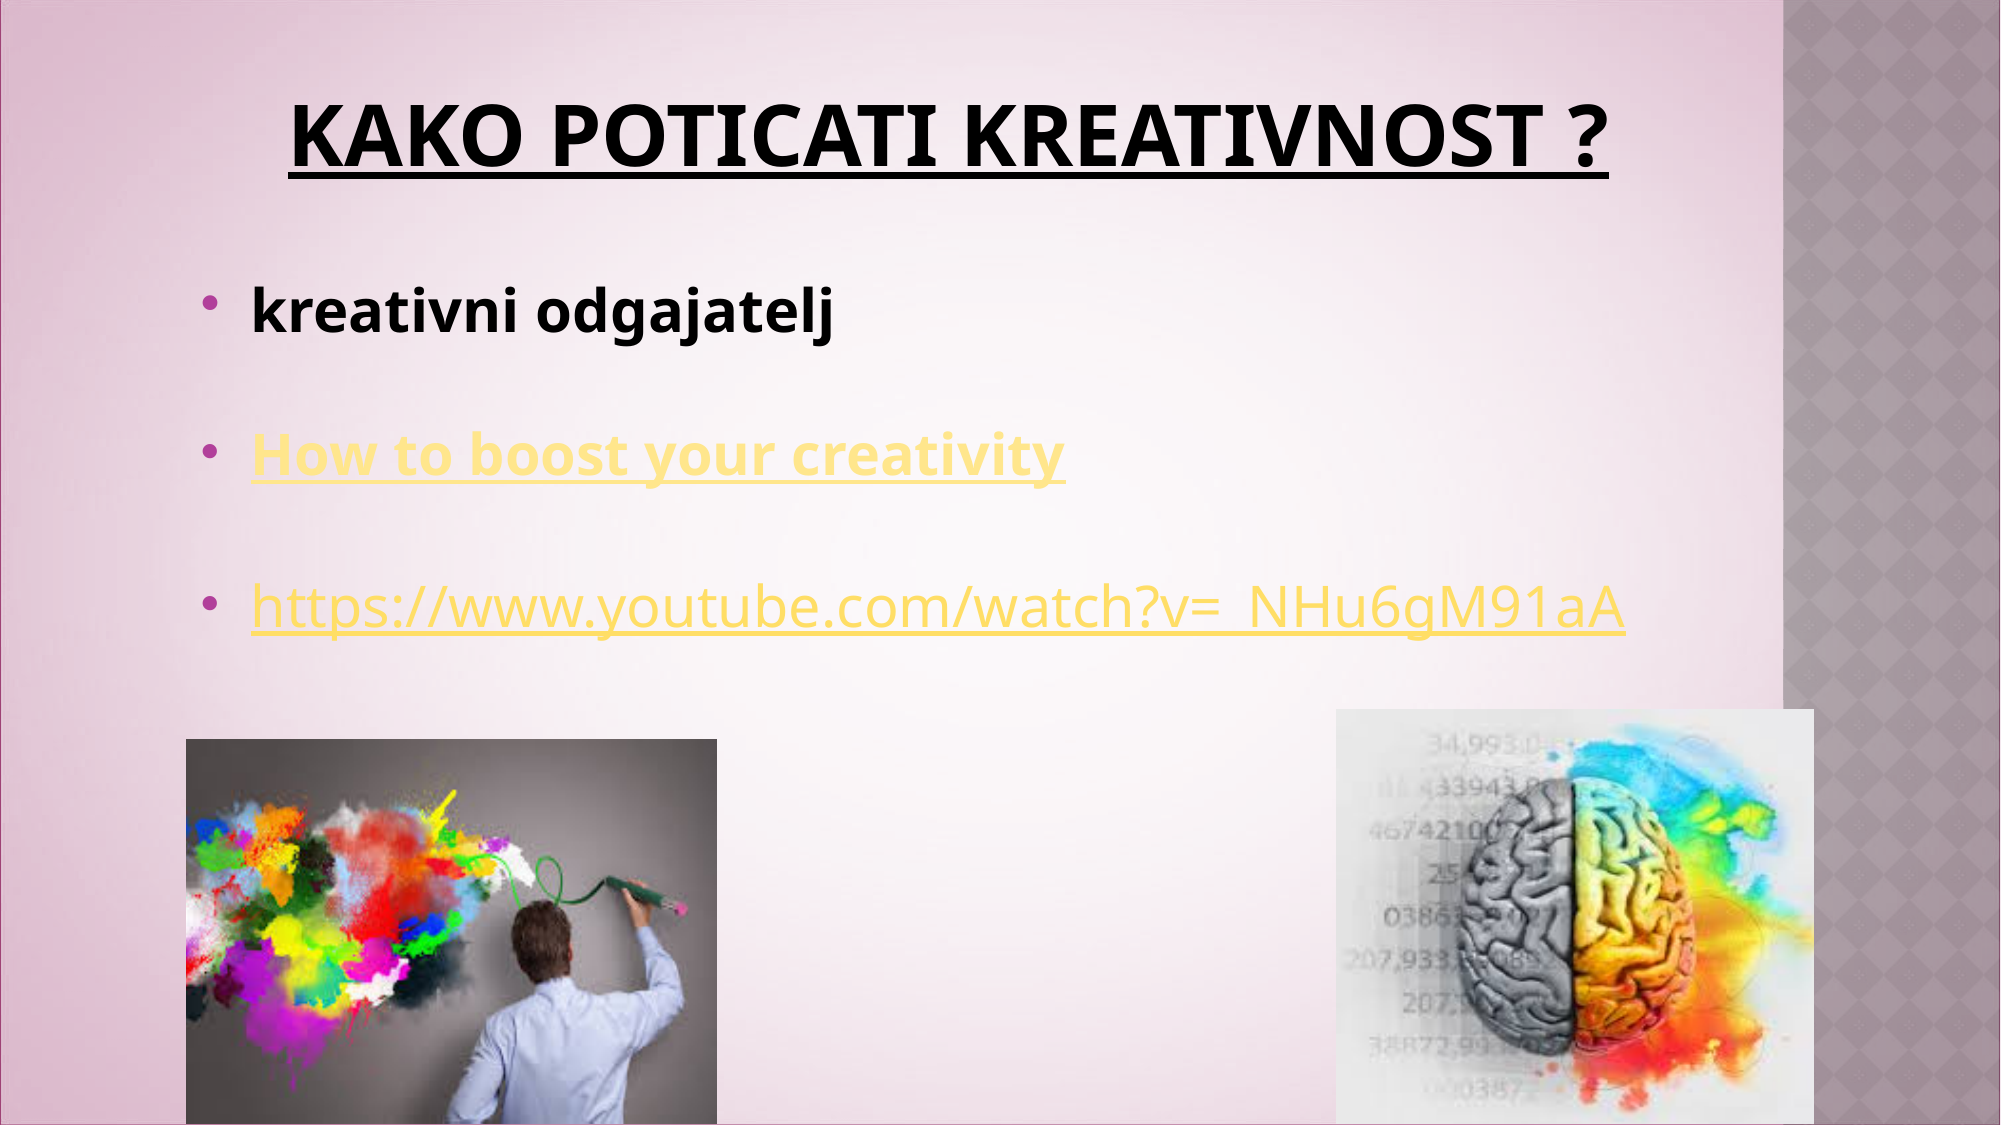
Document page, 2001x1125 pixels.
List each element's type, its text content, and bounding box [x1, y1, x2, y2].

title KAKO POTICATI KREATIVNOST ? [251, 0, 1646, 183]
list kreativni odgajatelj How to boost your creativity https://www.youtube.com/watch?v=_NHu6gM91aA [186, 264, 1646, 1124]
picture [185, 739, 717, 1124]
picture [1335, 709, 1814, 1124]
